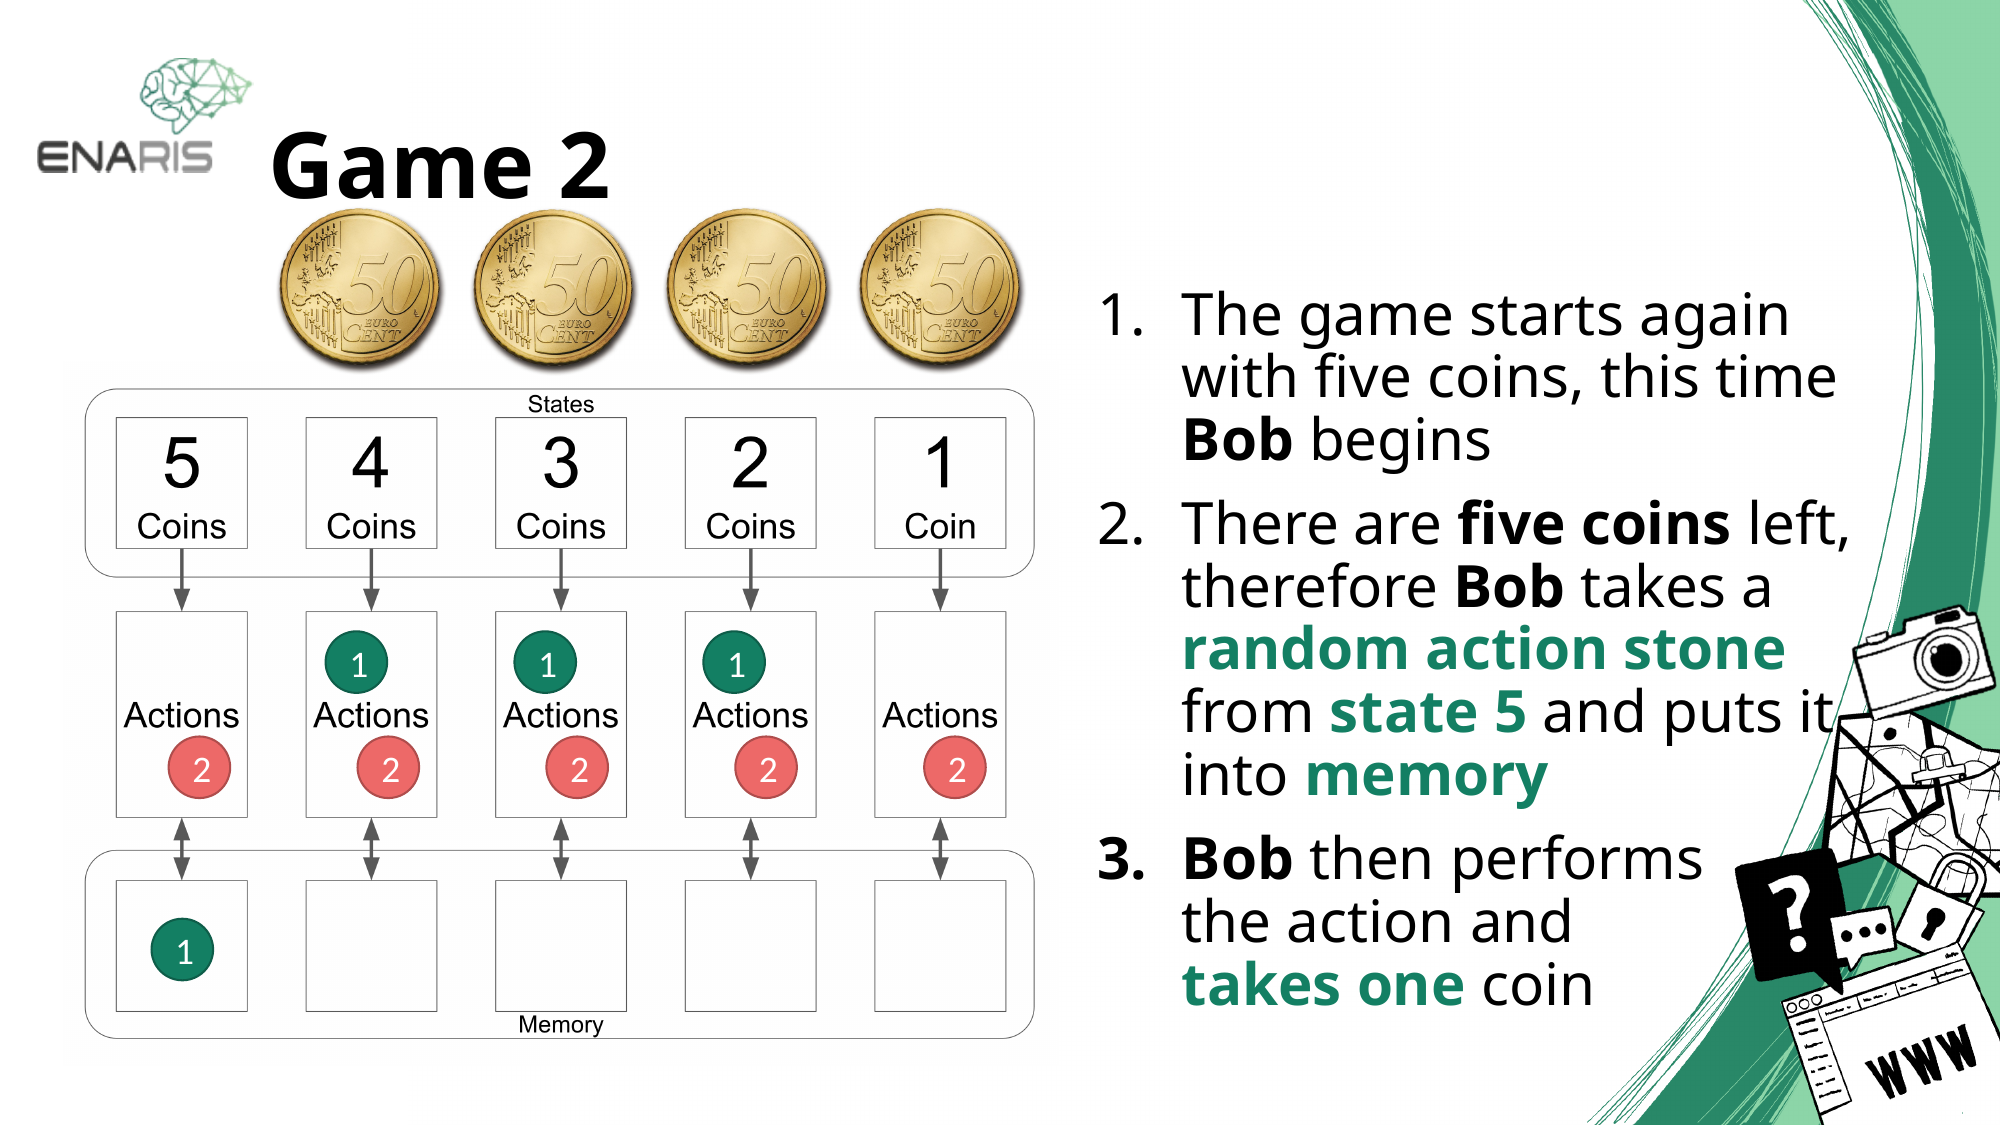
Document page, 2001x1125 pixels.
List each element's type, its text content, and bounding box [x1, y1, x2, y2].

picture [274, 0, 2000, 1125]
text_box The game starts again with five coins, this time Bob begins There are five coins left, therefore Bob takes a random action stone from state 5 and puts it into memory Bob then performs the action and takes one coin [1082, 277, 1869, 1116]
picture [37, 58, 254, 173]
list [63, 361, 1059, 1066]
title Game 2 [253, 59, 1863, 278]
